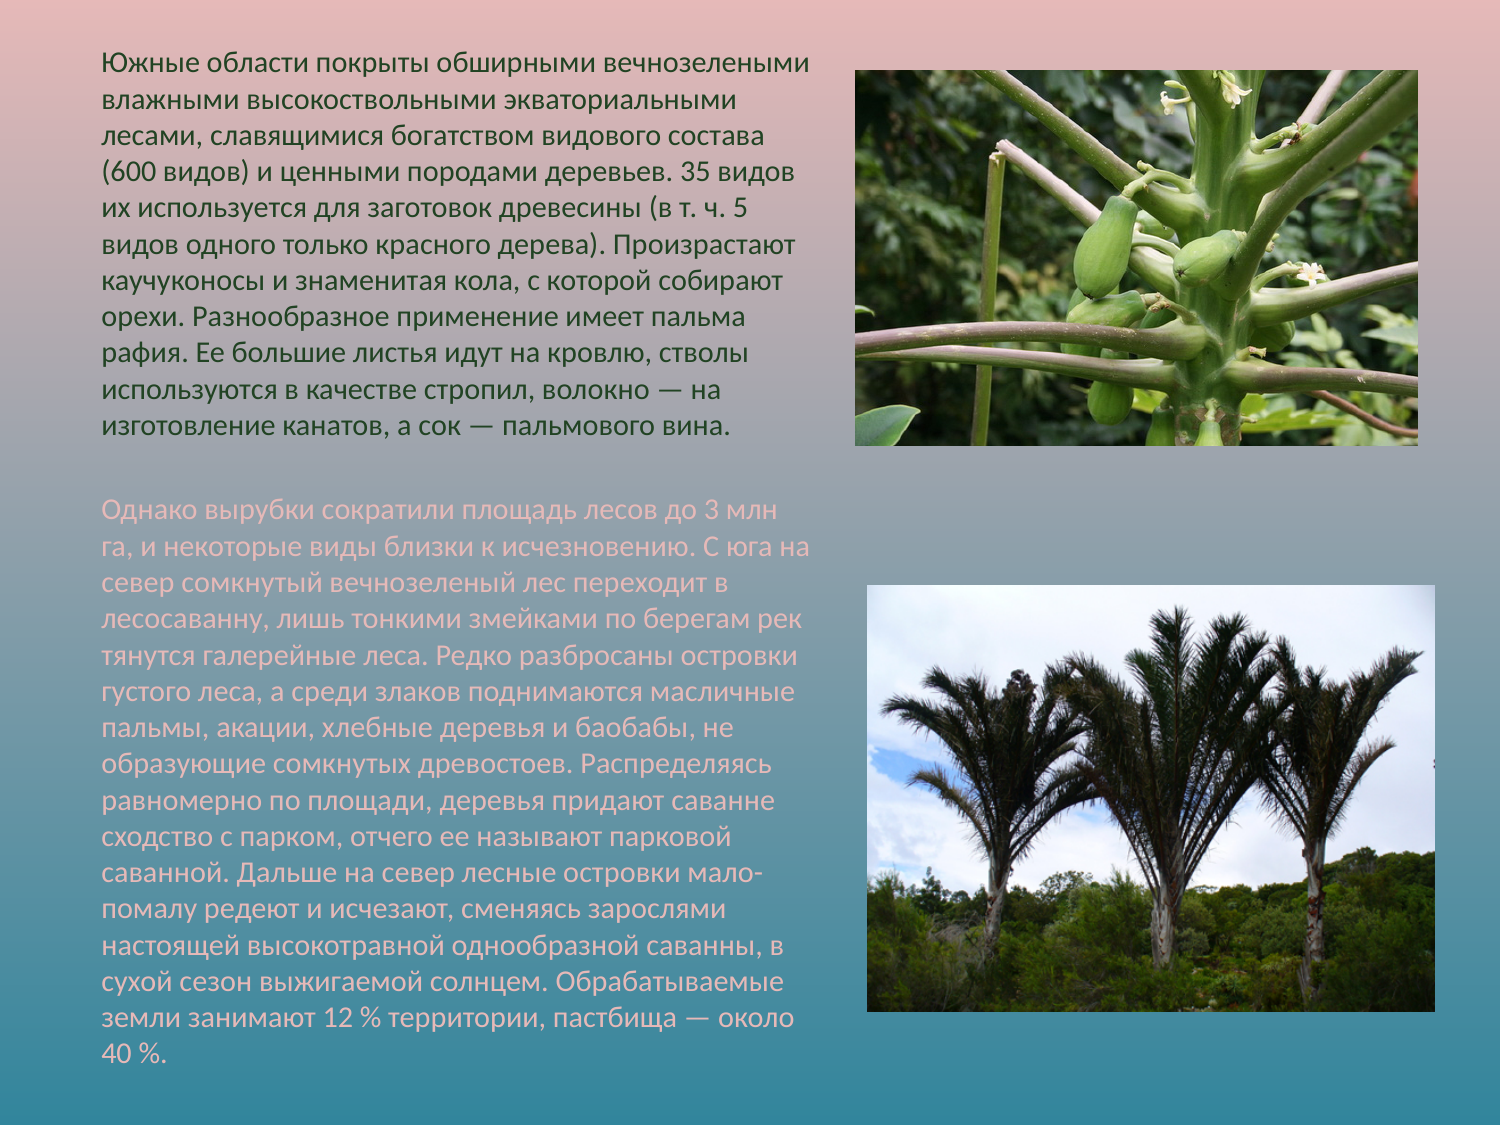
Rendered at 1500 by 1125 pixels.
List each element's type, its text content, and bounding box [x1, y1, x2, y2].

list Южные области покрыты обширными вечнозелеными влажными высокоствольными экваториальными лесами, славящимися богатством видового состава (600 видов) и ценными породами деревьев. 35 видов их используется для заготовок древесины (в т. ч. 5 видов одного только красного дерева). Произрастают каучуконосы и знаменитая кола, с которой собирают орехи. Разнообразное применение имеет пальма рафия. Ее большие листья идут на кровлю, стволы используются в качестве стропил, волокно — на изготовление канатов, а сок — пальмового вина. Однако вырубки сократили площадь лесов до 3 млн га, и некоторые виды близки к исчезновению. С юга на север сомкнутый вечнозеленый лес переходит в лесосаванну, лишь тонкими змейками по берегам рек тянутся галерейные леса. Редко разбросаны островки густого леса, а среди злаков поднимаются масличные пальмы, акации, хлебные деревья и баобабы, не образующие сомкнутых древостоев. Распределяясь равномерно по площади, деревья придают саванне сходство с парком, отчего ее называют парковой саванной. Дальше на север лесные островки мало-помалу редеют и исчезают, сменяясь зарослями настоящей высокотравной однообразной саванны, в сухой сезон выжигаемой солнцем. Обрабатываемые земли занимают 12 % территории, пастбища — около 40 %. [35, 35, 832, 1094]
picture [855, 70, 1419, 446]
picture [866, 585, 1436, 1012]
